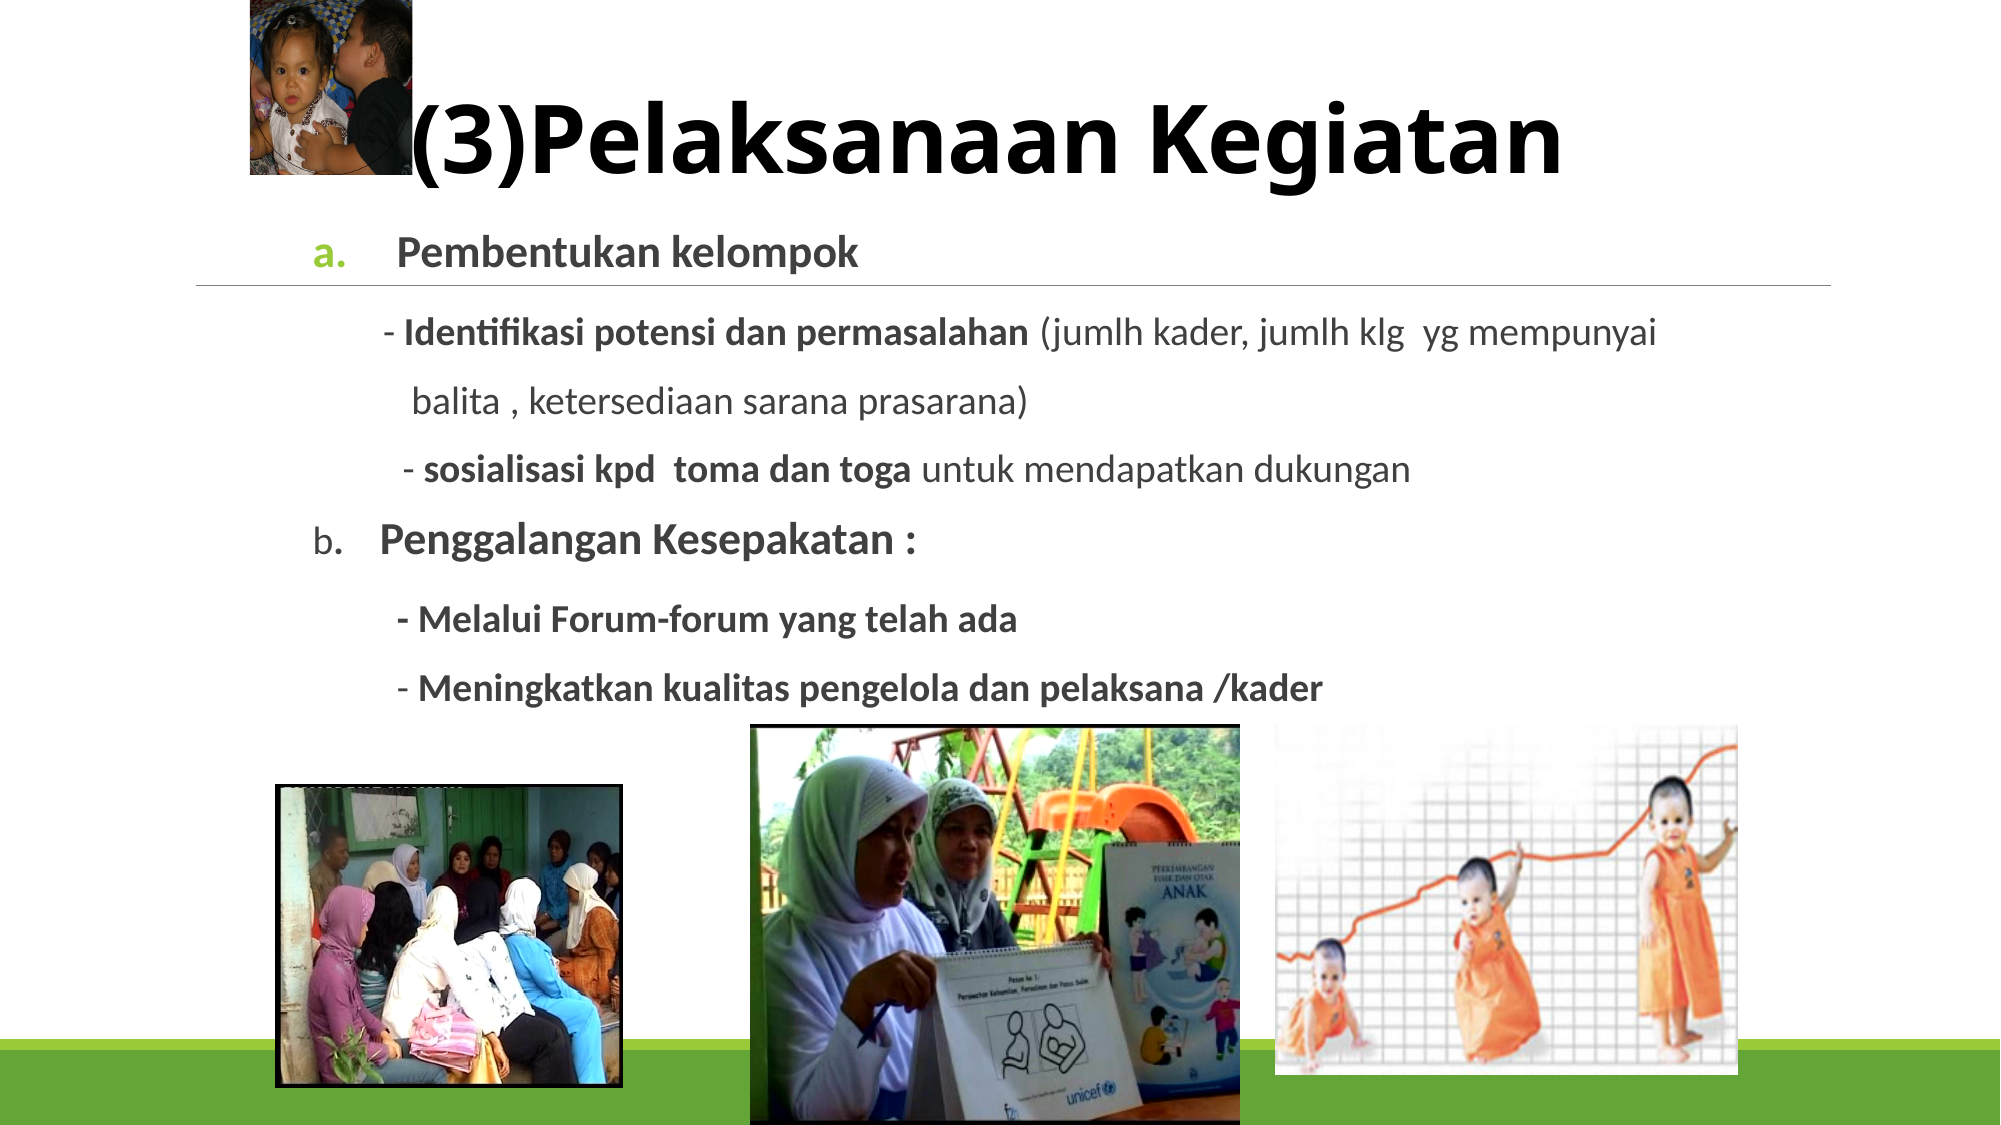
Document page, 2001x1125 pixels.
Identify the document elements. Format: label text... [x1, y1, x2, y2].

list Pembentukan kelompok - Identifikasi potensi dan permasalahan (jumlh kader, jumlh klg yg mempunyai balita , ketersediaan sarana prasarana) - sosialisasi kpd toma dan toga untuk mendapatkan dukungan b. Penggalangan Kesepakatan : - Melalui Forum-forum yang telah ada - Meningkatkan kualitas pengelola dan pelaksana /kader [312, 224, 1750, 888]
title (3)Pelaksanaan Kegiatan [324, 87, 1675, 200]
picture [749, 723, 1240, 1125]
picture [1274, 724, 1738, 1076]
picture [249, 0, 413, 176]
picture [274, 783, 624, 1088]
